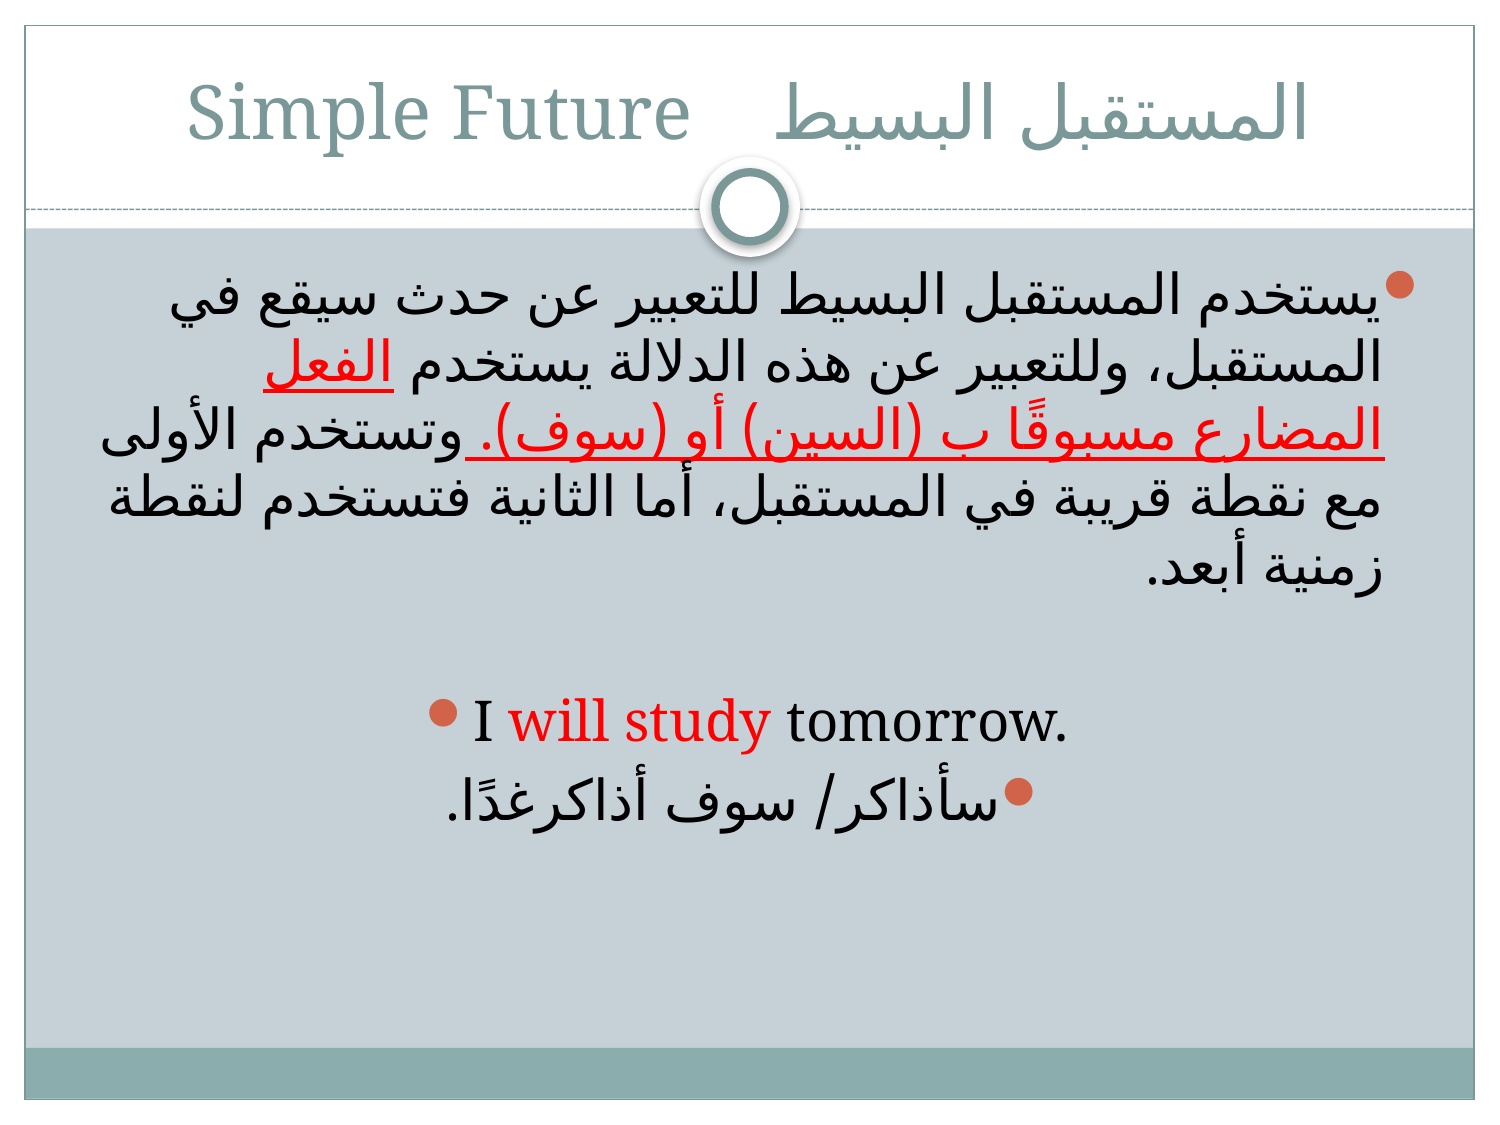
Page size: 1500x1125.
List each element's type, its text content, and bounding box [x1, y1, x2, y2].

list يستخدم المستقبل البسيط للتعبير عن حدث سيقع في المستقبل، وللتعبير عن هذه الدلالة يستخدم الفعل المضارع مسبوقًا ب (السين) أو (سوف). وتستخدم الأولى مع نقطة قريبة في المستقبل، أما الثانية فتستخدم لنقطة زمنية أبعد. I will study tomorrow. سأذاكر/ سوف أذاكرغدًا. [49, 250, 1445, 1001]
title المستقبل البسيط Simple Future [49, 37, 1450, 162]
